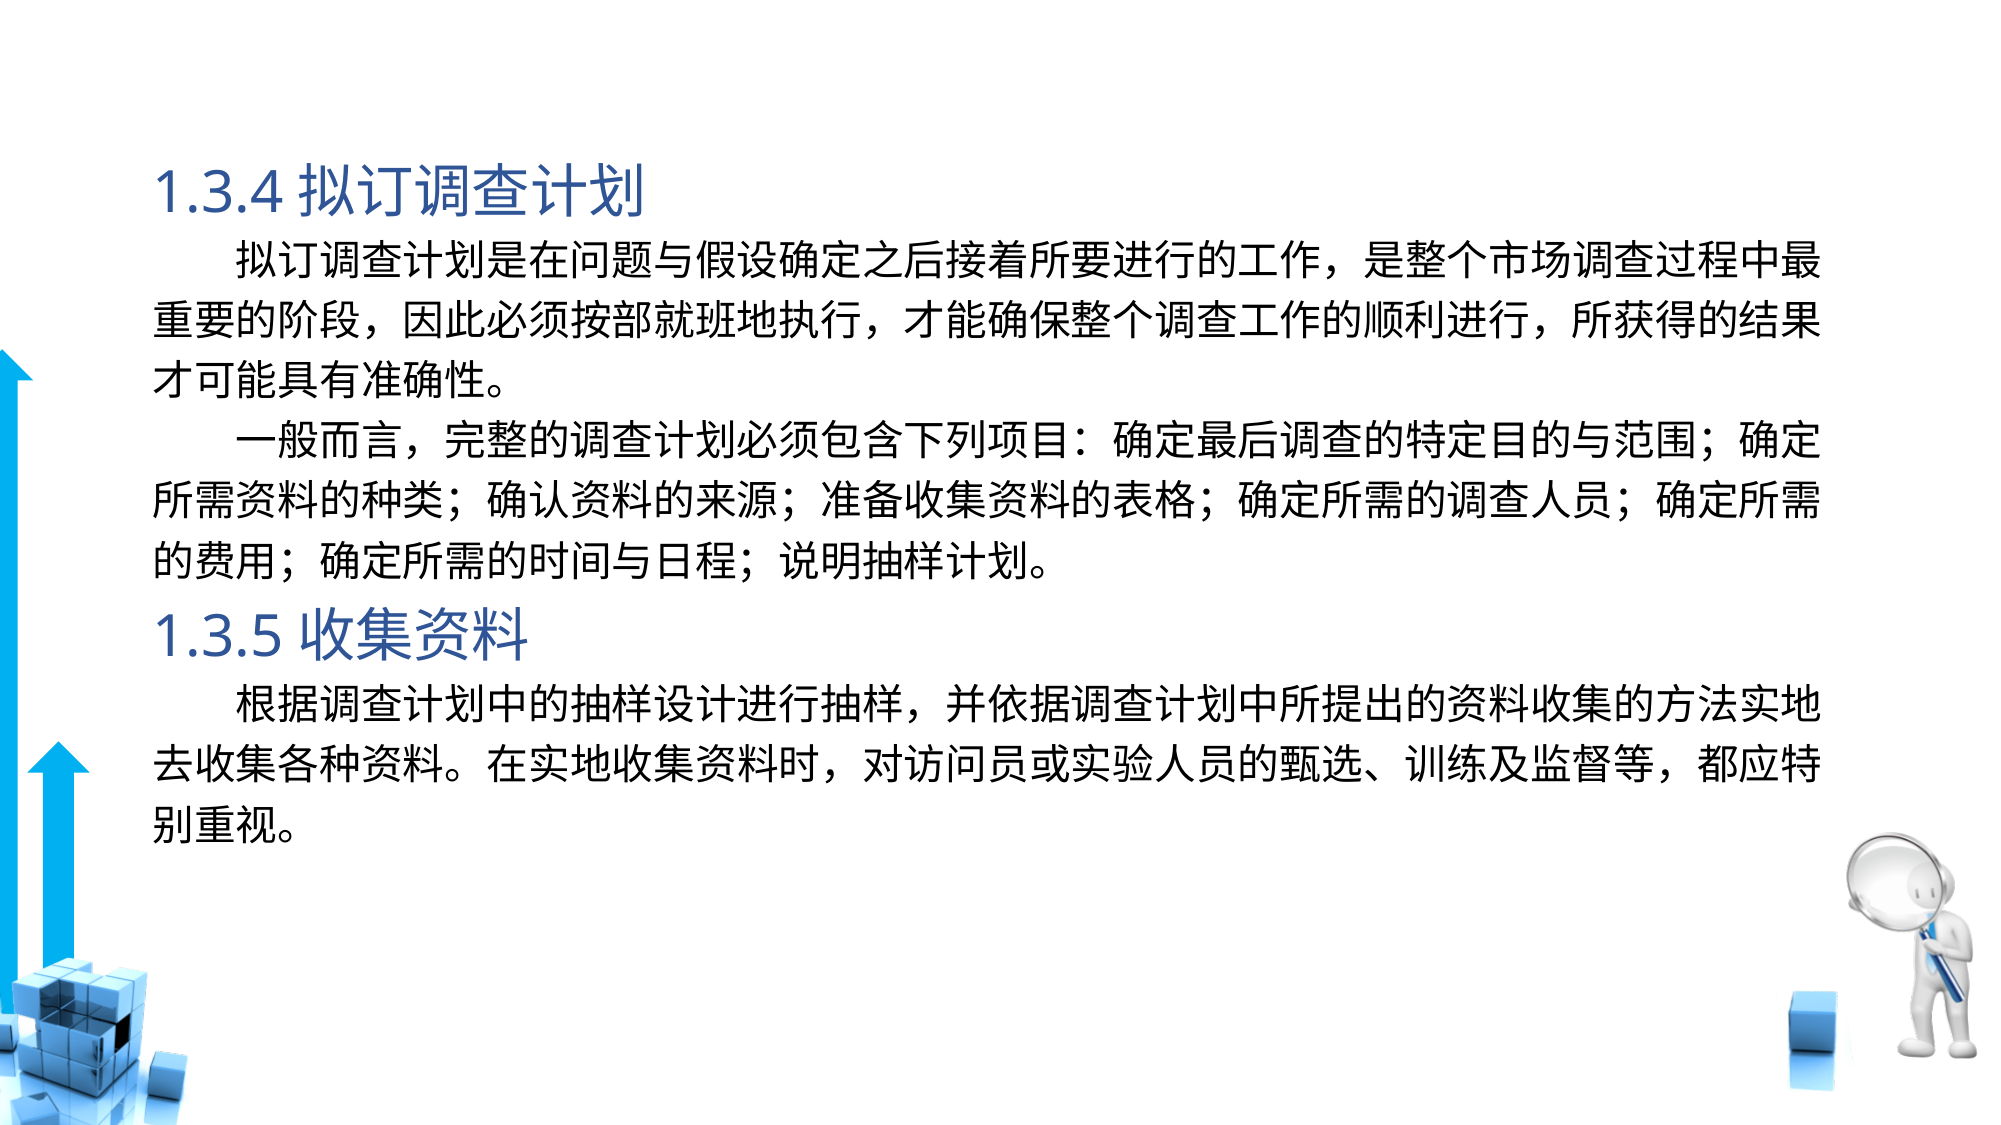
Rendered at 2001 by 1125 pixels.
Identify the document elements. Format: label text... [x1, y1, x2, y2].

picture [1750, 832, 1994, 1102]
title 1.3.4拟订调查计划 拟订调查计划是在问题与假设确定之后接着所要进行的工作，是整个市场调查过程中最重要的阶段，因此必须按部就班地执行，才能确保整个调查工作的顺利进行，所获得的结果才可能具有准确性。 一般而言，完整的调查计划必须包含下列项目：确定最后调查的特定目的与范围；确定所需资料的种类；确认资料的来源；准备收集资料的表格；确定所需的调查人员；确定所需的费用；确定所需的时间与日程；说明抽样计划。 1.3.5收集资料 根据调查计划中的抽样设计进行抽样，并依据调查计划中所提出的资料收集的方法实地去收集各种资料。在实地收集资料时，对访问员或实验人员的甄选、训练及监督等，都应特别重视。 [137, 132, 1863, 1003]
picture [0, 948, 193, 1125]
